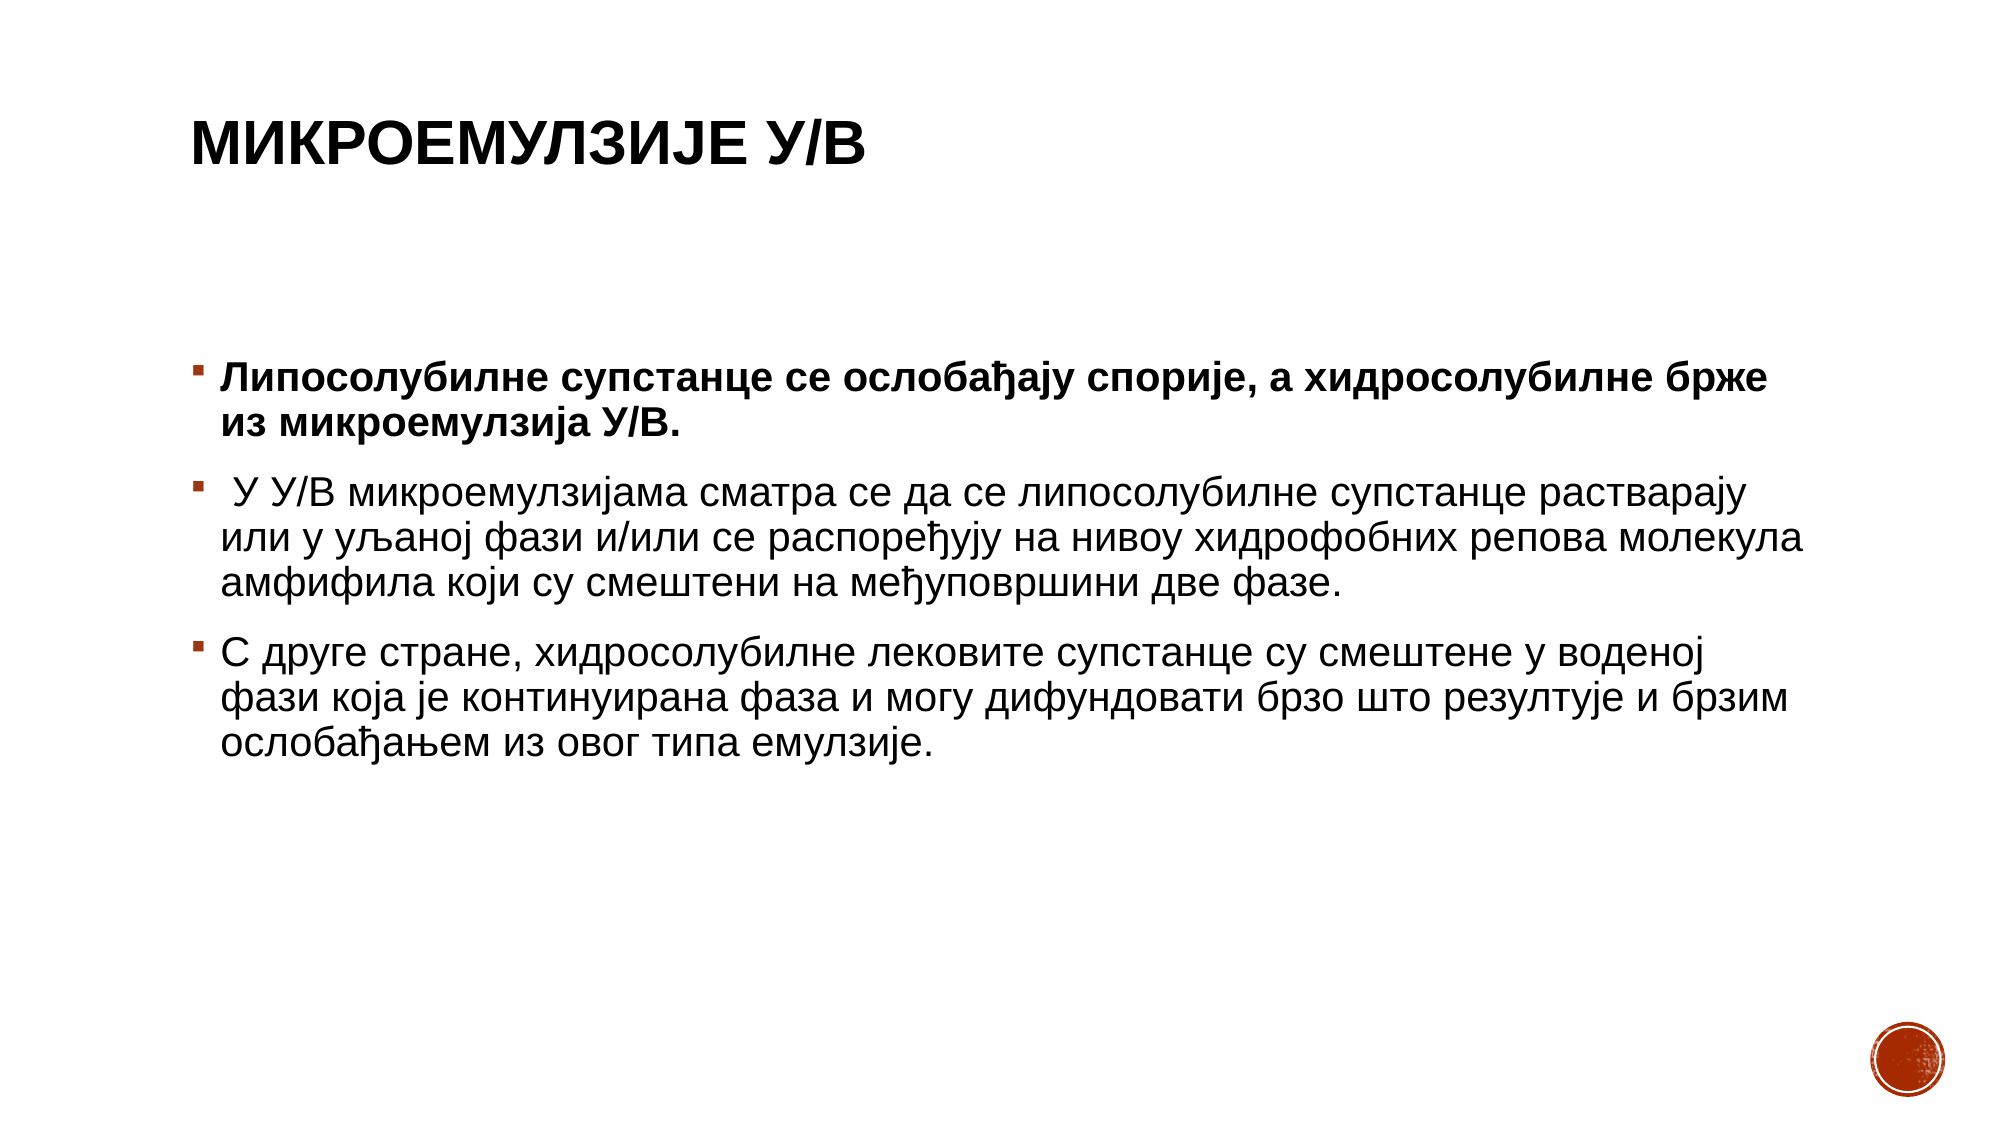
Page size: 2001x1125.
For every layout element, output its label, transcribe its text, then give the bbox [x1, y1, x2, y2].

list Липосолубилне супстанце се ослобађају спорије, а хидросолубилне брже из микроемулзија У/В. У У/В микроемулзијама сматра се да се липосолубилне супстанце растварају или у уљаној фази и/или се распоређују на нивоу хидрофобних репова молекула амфифила који су смештени на међуповршини две фазе. С друге стране, хидросолубилне лековите супстанце су смештене у воденој фази која је континуирана фаза и могу дифундовати брзо што резултује и брзим ослобађањем из овог типа емулзије. [175, 348, 1826, 1013]
title Микроемулзије У/В [175, 79, 1826, 344]
